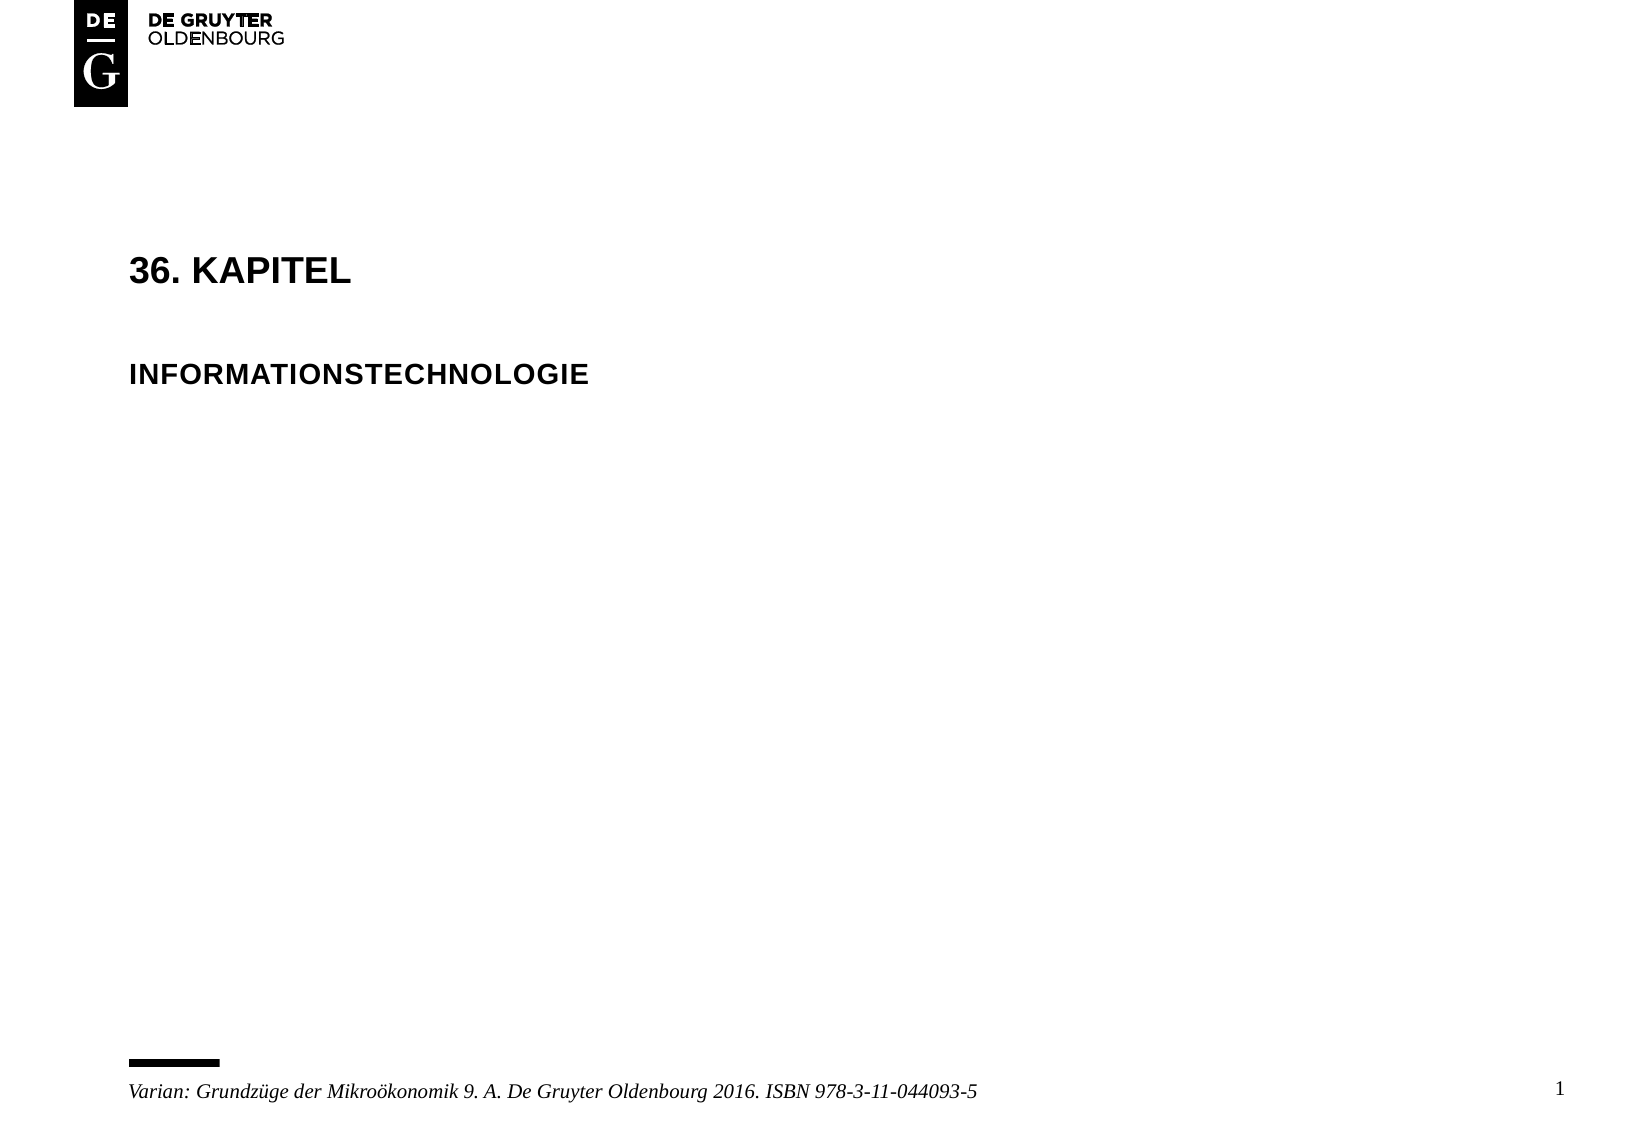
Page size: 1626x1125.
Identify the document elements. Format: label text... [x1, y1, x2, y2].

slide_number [128, 1077, 1539, 1108]
list Informationstechnologie [129, 355, 1556, 1018]
slide_number 1 [1554, 1074, 1614, 1104]
title 36. kapitel [129, 245, 1556, 328]
